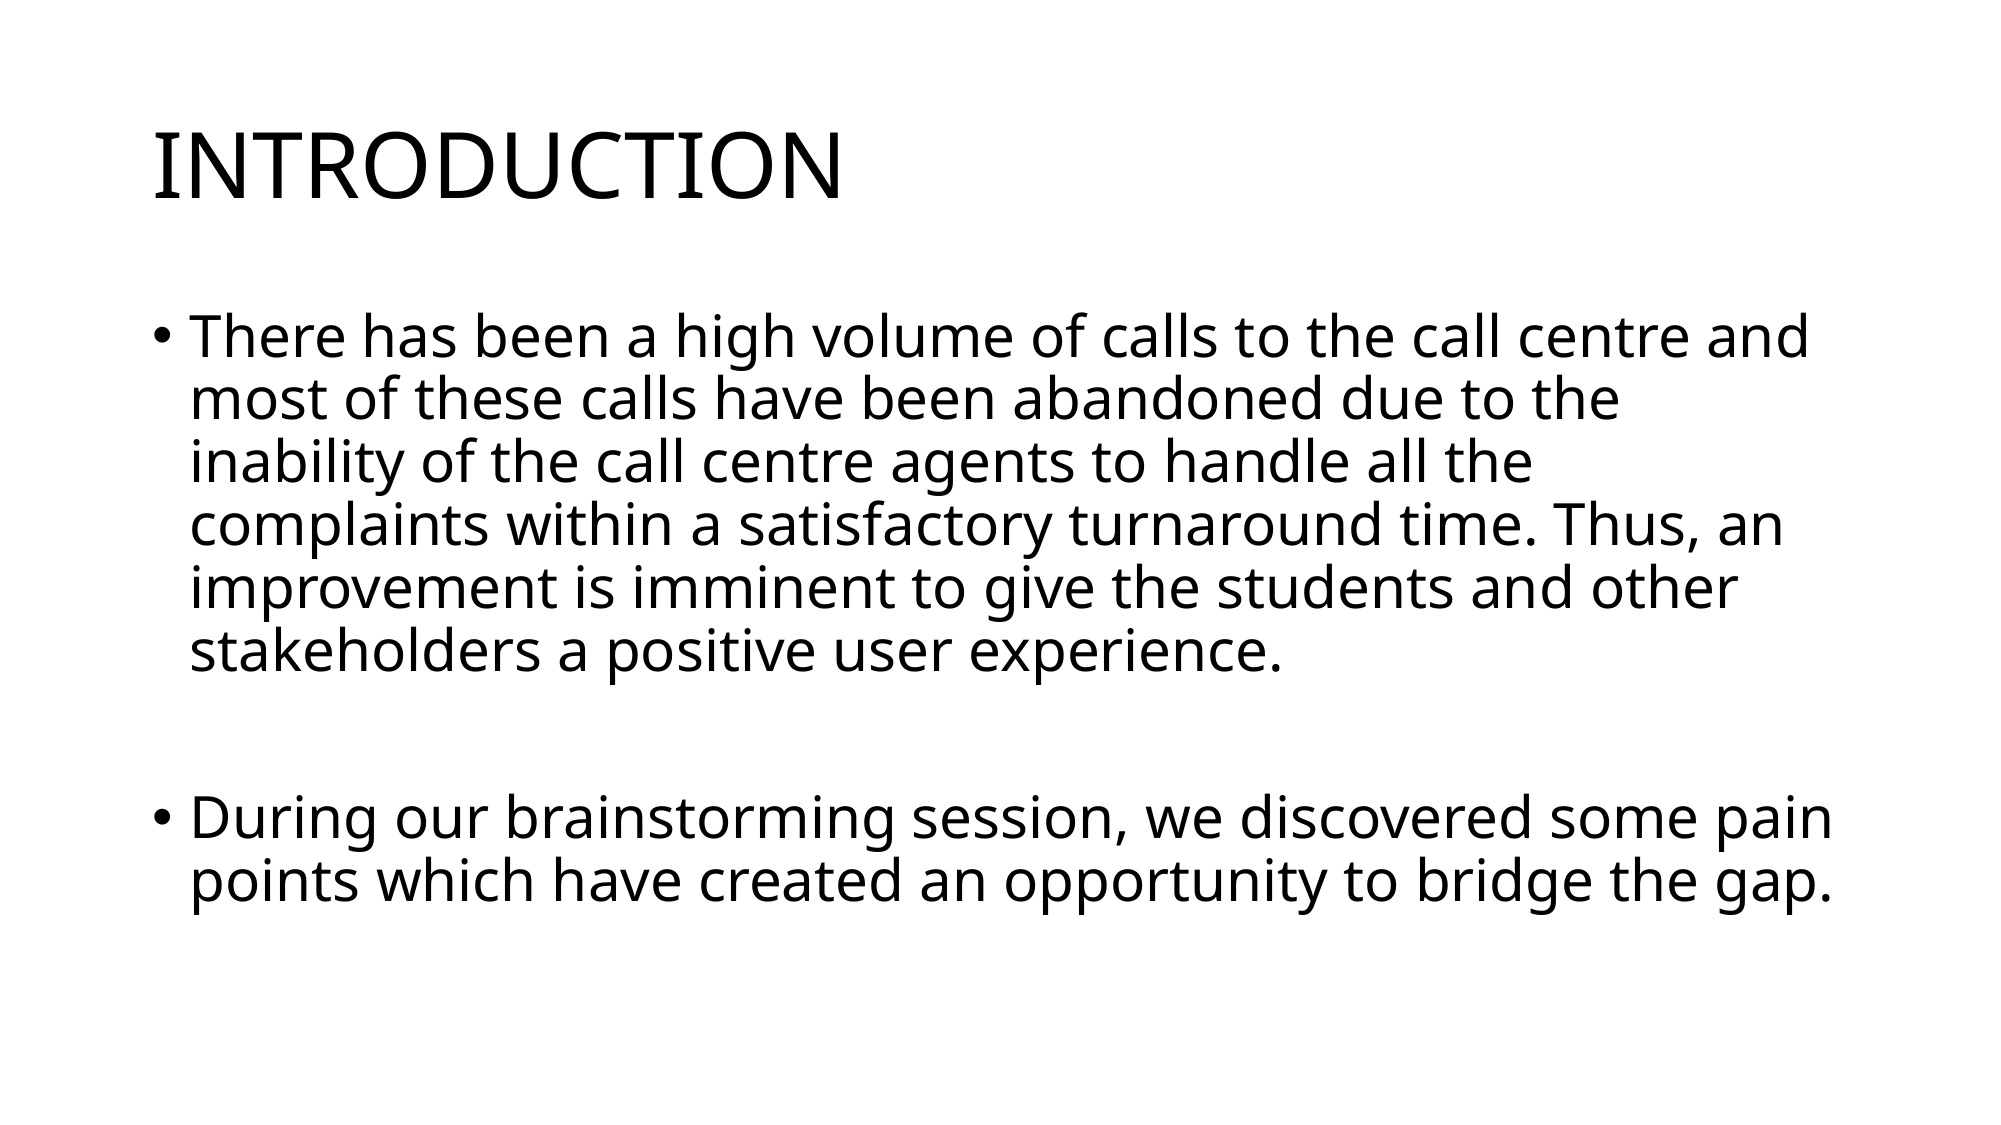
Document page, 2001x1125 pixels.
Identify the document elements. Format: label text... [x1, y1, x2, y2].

text_box There has been a high volume of calls to the call centre and most of these calls have been abandoned due to the inability of the call centre agents to handle all the complaints within a satisfactory turnaround time. Thus, an improvement is imminent to give the students and other stakeholders a positive user experience. During our brainstorming session, we discovered some pain points which have created an opportunity to bridge the gap. [137, 299, 1863, 1014]
text_box INTRODUCTION [137, 59, 1863, 278]
